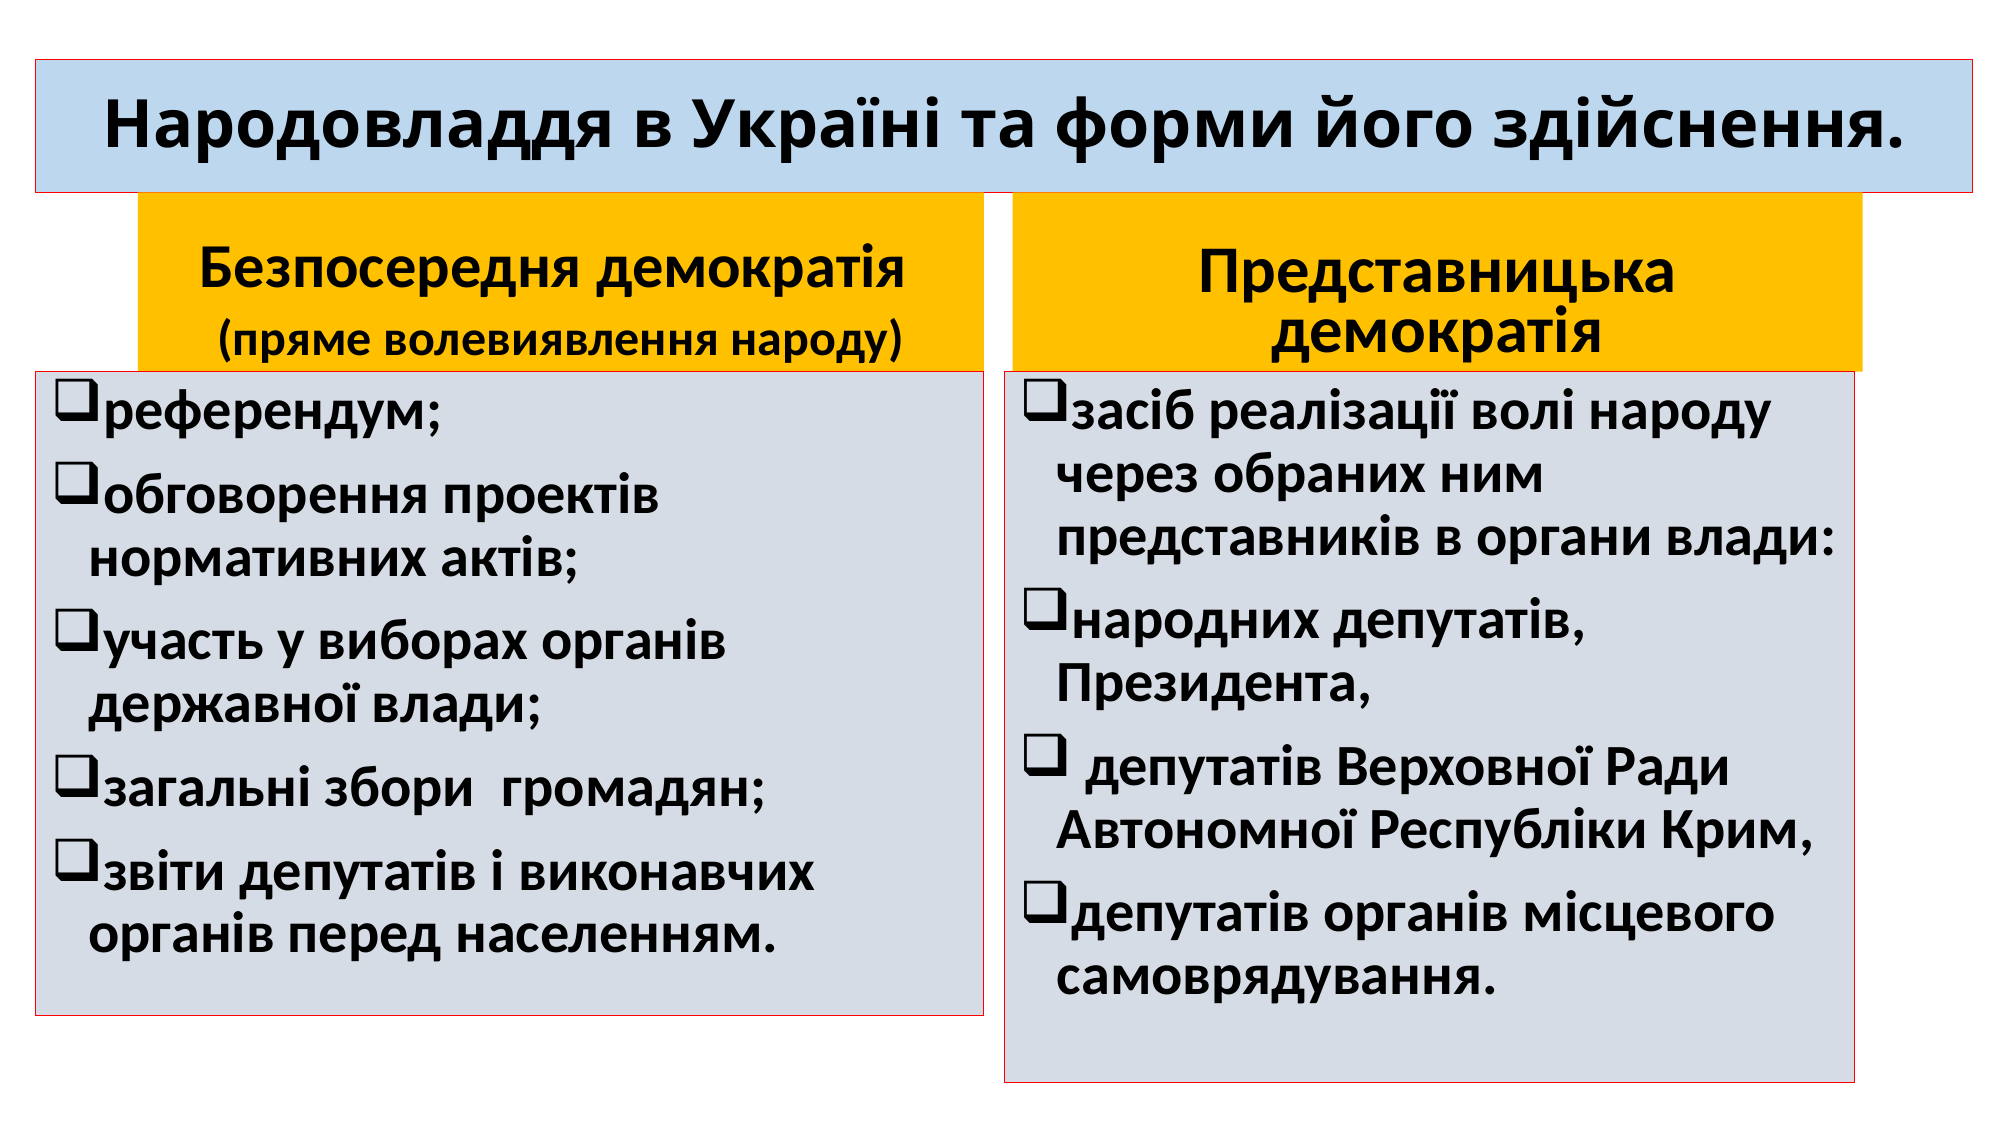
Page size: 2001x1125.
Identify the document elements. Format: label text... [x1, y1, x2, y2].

title Народовладдя в Україні та форми його здійснення. [35, 59, 1973, 193]
list Безпосередня демократія (пряме волевиявлення народу) [137, 192, 984, 371]
list референдум; обговорення проектів нормативних актів; участь у виборах органів державної влади; загальні збори громадян; звіти депутатів і виконавчих органів перед населенням. [35, 371, 984, 1016]
list засіб реалізації волі народу через обраних ним представників в органи влади: народних депутатів, Президента, депутатів Верховної Ради Автономної Республіки Крим, депутатів органів місцевого самоврядування. [1004, 371, 1855, 1083]
list Представницька демократія [1012, 192, 1863, 372]
